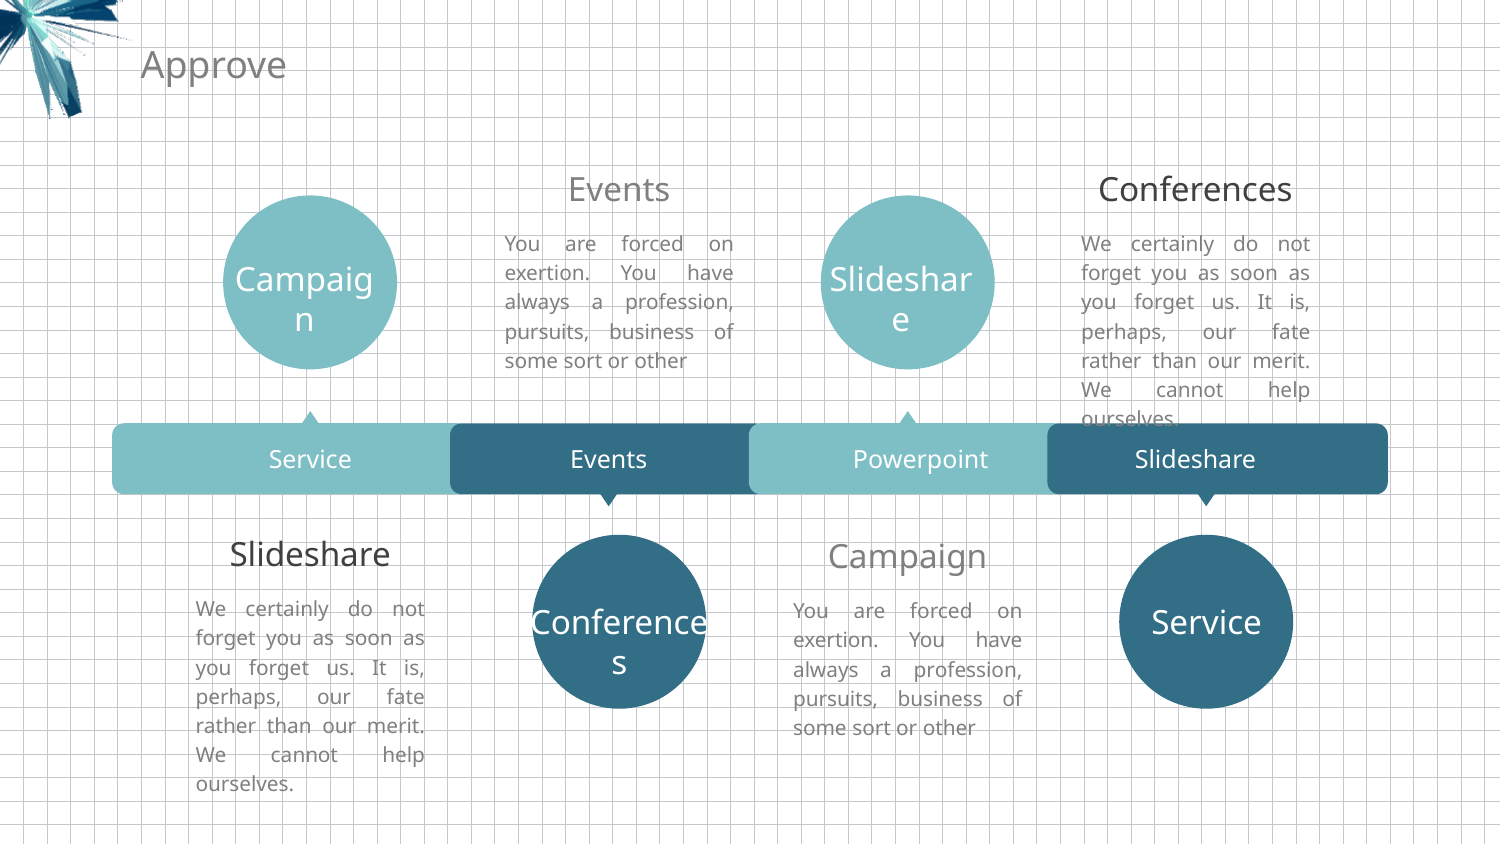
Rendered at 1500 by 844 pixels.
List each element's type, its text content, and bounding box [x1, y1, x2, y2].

text_box Events [521, 168, 718, 209]
text_box Conferences [1097, 168, 1294, 209]
text_box You are forced on exertion. You have always a profession, pursuits, business of some sort or other [793, 593, 1023, 740]
text_box Slideshare [820, 257, 982, 338]
text_box [223, 195, 398, 370]
text_box Slideshare [212, 533, 409, 574]
text_box We certainly do not forget you as soon as you forget us. It is, perhaps, our fate rather than our merit. We cannot help ourselves. [195, 591, 425, 796]
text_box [1047, 423, 1389, 507]
text_box Campaign [809, 534, 1006, 575]
text_box Service [1140, 601, 1274, 642]
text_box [449, 423, 768, 507]
text_box Conferences [522, 601, 717, 682]
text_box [111, 410, 470, 495]
text_box We certainly do not forget you as soon as you forget us. It is, perhaps, our fate rather than our merit. We cannot help ourselves. [1081, 226, 1311, 421]
text_box Campaign [232, 257, 377, 338]
picture [0, 0, 135, 119]
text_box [748, 410, 1067, 495]
text_box [1119, 534, 1294, 709]
text_box [824, 195, 995, 328]
text_box [840, 338, 975, 370]
text_box [534, 534, 704, 601]
text_box You are forced on exertion. You have always a profession, pursuits, business of some sort or other [504, 226, 734, 373]
text_box Approve [140, 32, 491, 95]
text_box [556, 682, 682, 709]
